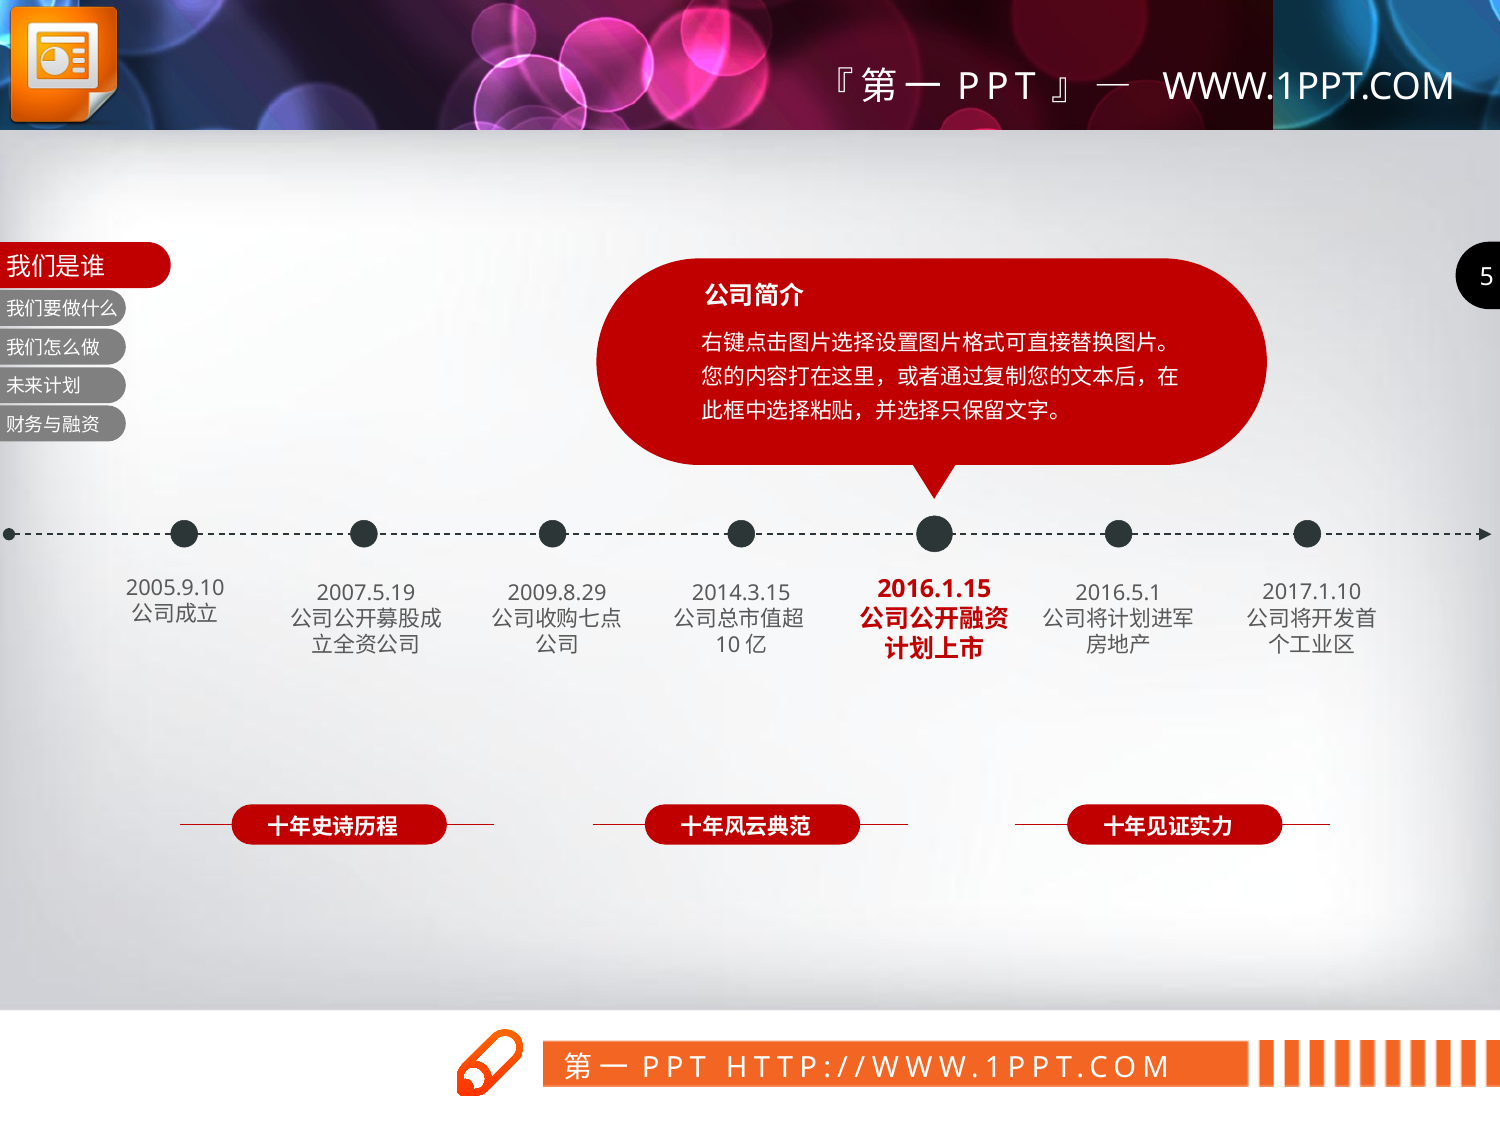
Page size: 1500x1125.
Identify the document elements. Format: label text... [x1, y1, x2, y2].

text_box 我们是谁 [0, 244, 144, 287]
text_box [1293, 520, 1322, 548]
text_box 5 [1464, 242, 1500, 310]
text_box [1453, 250, 1464, 301]
text_box [0, 239, 173, 291]
text_box 2016.1.15 公司公开融资 计划上市 [826, 588, 1024, 647]
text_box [596, 258, 1268, 499]
text_box 2005.9.10 公司成立 [89, 570, 261, 629]
text_box 2016.5.1 公司将计划进军房地产 [1024, 588, 1213, 647]
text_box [170, 520, 198, 548]
text_box 2014.3.15 公司总市值超10亿 [655, 588, 826, 647]
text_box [592, 806, 908, 843]
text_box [350, 520, 378, 548]
text_box 我们怎么做 [0, 328, 144, 365]
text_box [538, 520, 567, 548]
text_box 我们要做什么 [0, 289, 144, 326]
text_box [727, 520, 755, 548]
text_box 2017.1.10 公司将开发首个工业区 [1222, 597, 1402, 638]
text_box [1015, 806, 1331, 843]
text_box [179, 806, 495, 843]
picture [0, 0, 1500, 1012]
text_box 2009.8.29 公司收购七点公司 [476, 588, 638, 647]
text_box 财务与融资 [0, 405, 144, 442]
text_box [1104, 520, 1133, 548]
text_box 2007.5.19 公司公开募股成立全资公司 [274, 588, 459, 647]
picture [543, 1040, 1500, 1087]
text_box 未来计划 [0, 367, 144, 404]
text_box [916, 515, 953, 553]
